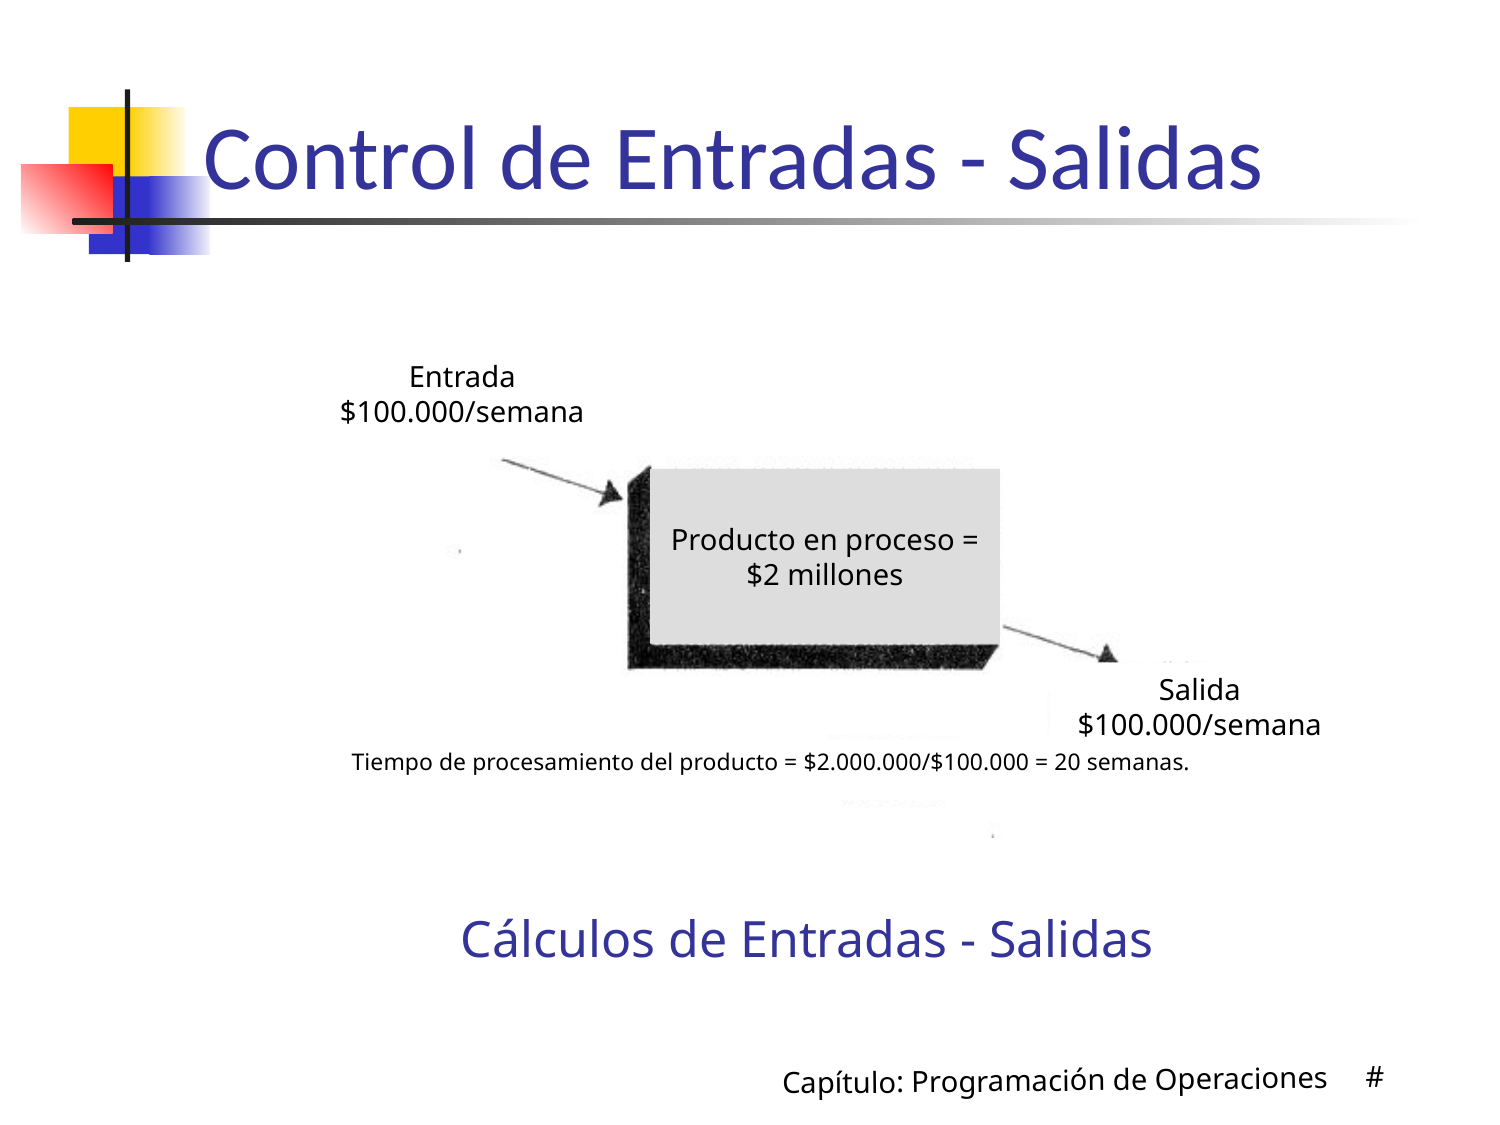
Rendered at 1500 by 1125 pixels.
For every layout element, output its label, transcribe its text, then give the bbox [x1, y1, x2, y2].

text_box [312, 337, 1351, 838]
text_box Cálculos de Entradas - Salidas [446, 899, 1169, 975]
title Control de Entradas - Salidas [188, 27, 1468, 216]
footer Capítulo: Programación de Operaciones # [757, 1024, 1410, 1109]
